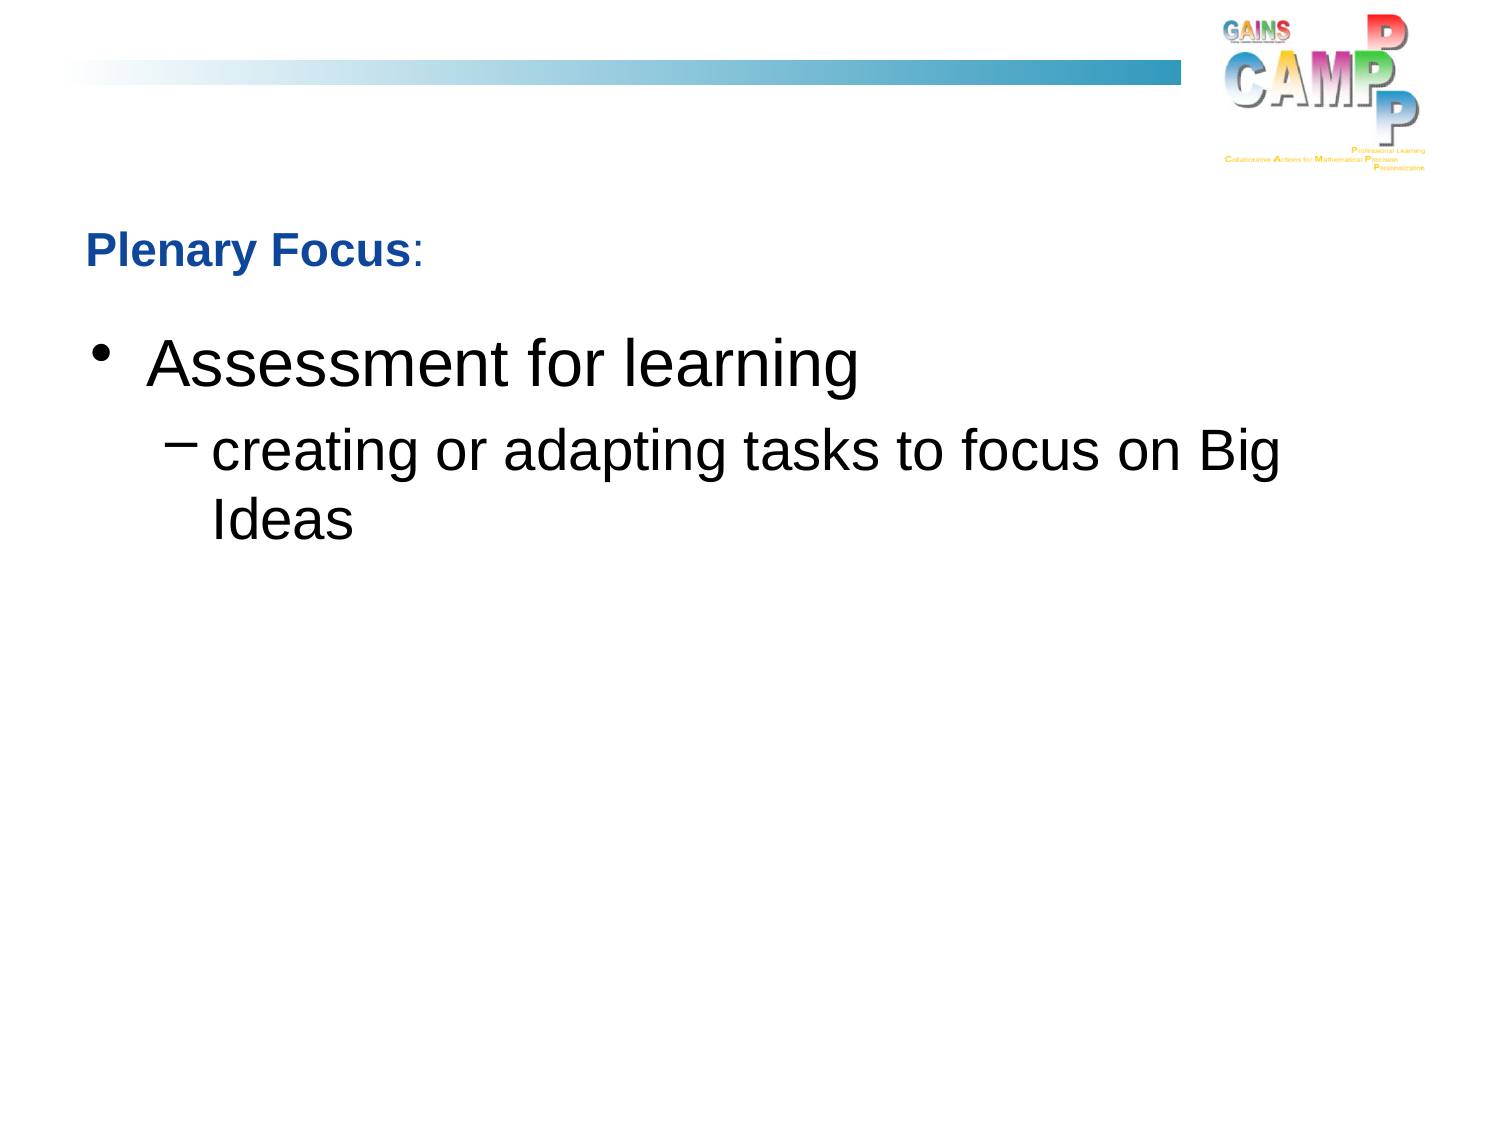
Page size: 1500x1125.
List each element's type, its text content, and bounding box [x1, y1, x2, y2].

picture [1204, 0, 1442, 190]
list Assessment for learning creating or adapting tasks to focus on Big Ideas [74, 312, 1426, 1088]
title Plenary Focus: [70, 210, 1421, 399]
